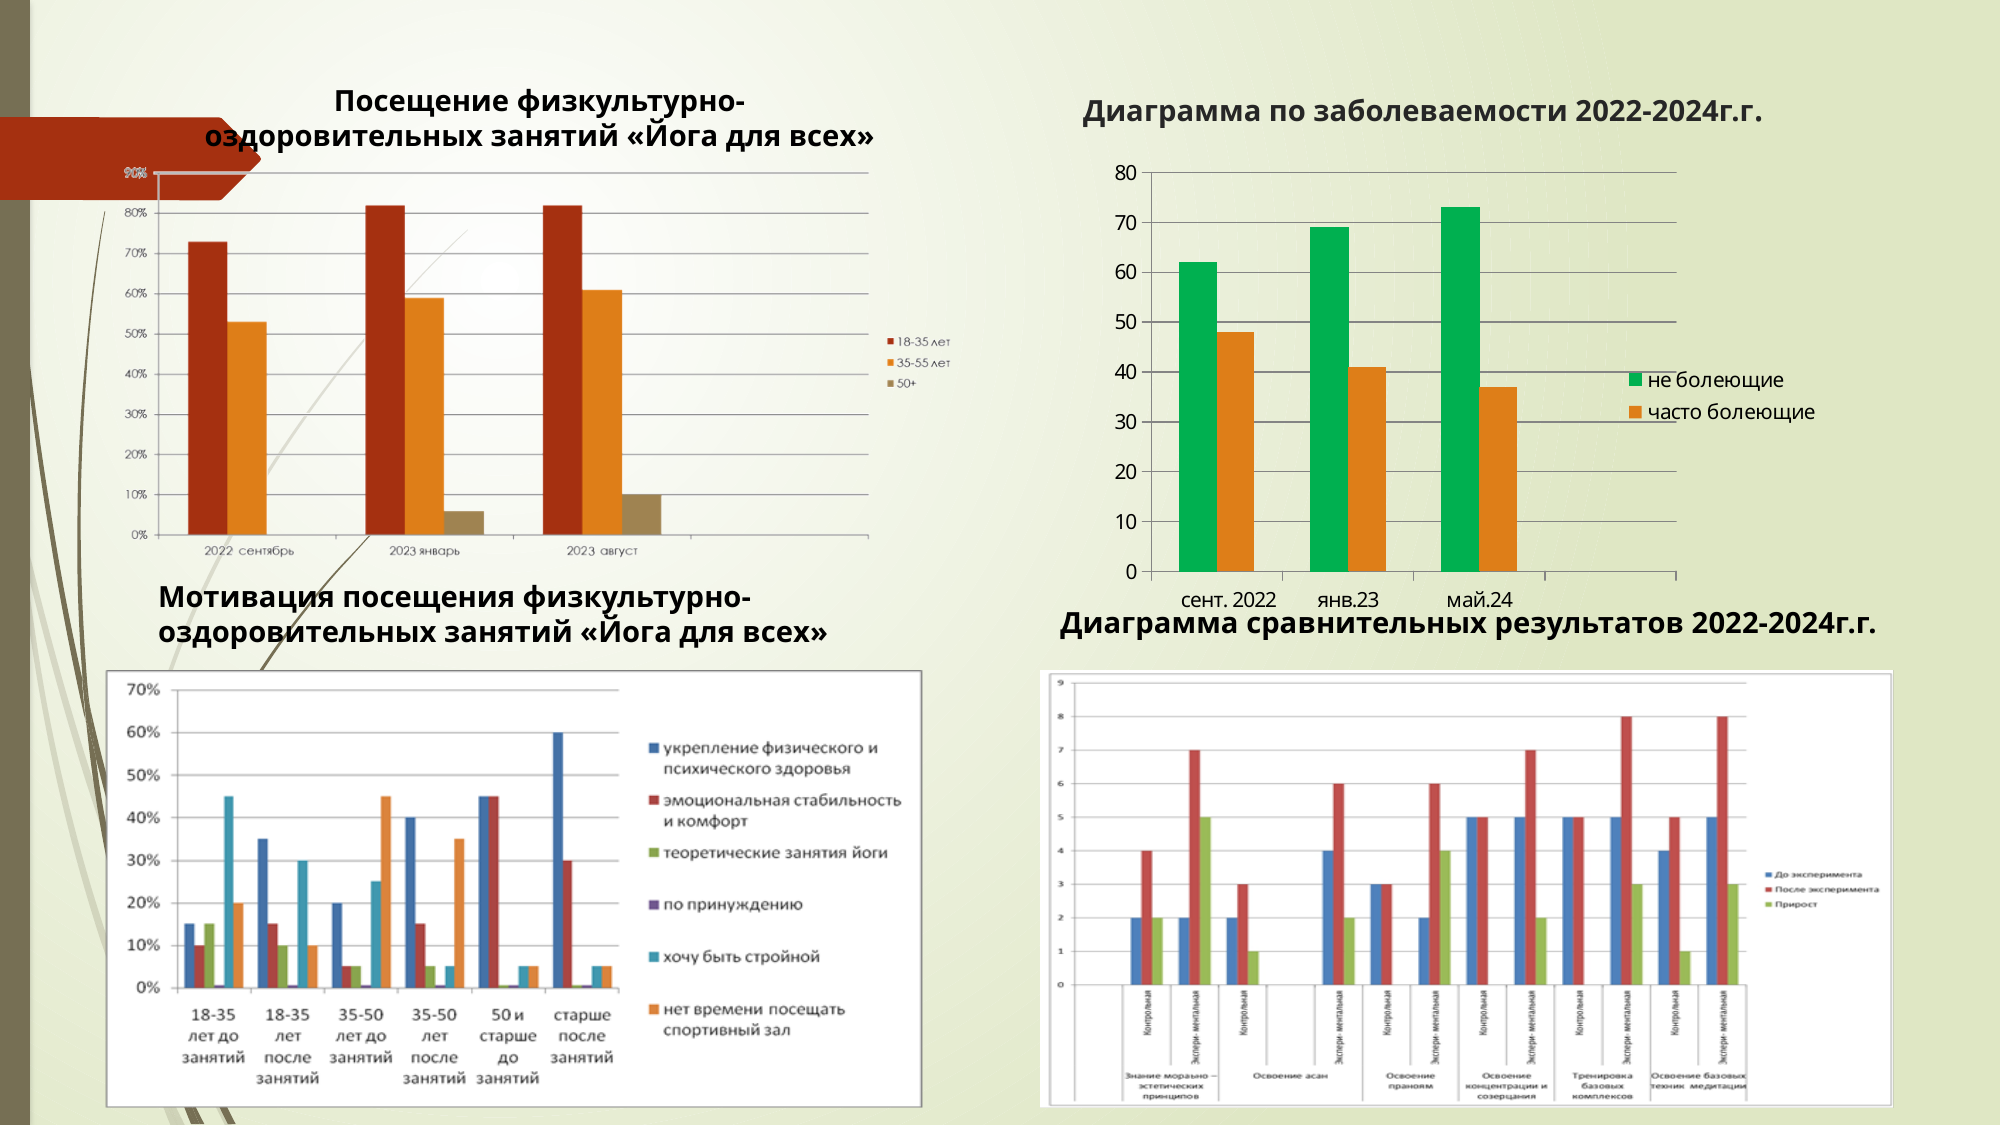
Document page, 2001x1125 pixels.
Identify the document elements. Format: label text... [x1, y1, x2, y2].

chart [1106, 154, 1826, 625]
picture [1040, 669, 1896, 1109]
text_box Мотивация посещения физкультурно-оздоровительных занятий «Йога для всех» [143, 573, 937, 656]
text_box Посещение физкультурно-оздоровительных занятий «Йога для всех» [183, 74, 897, 159]
text_box Диаграмма сравнительных результатов 2022-2024г.г. [1039, 596, 1898, 647]
title Диаграмма по заболеваемости 2022-2024г.г. [1026, 72, 1807, 116]
picture [104, 669, 924, 1109]
picture [117, 160, 962, 565]
